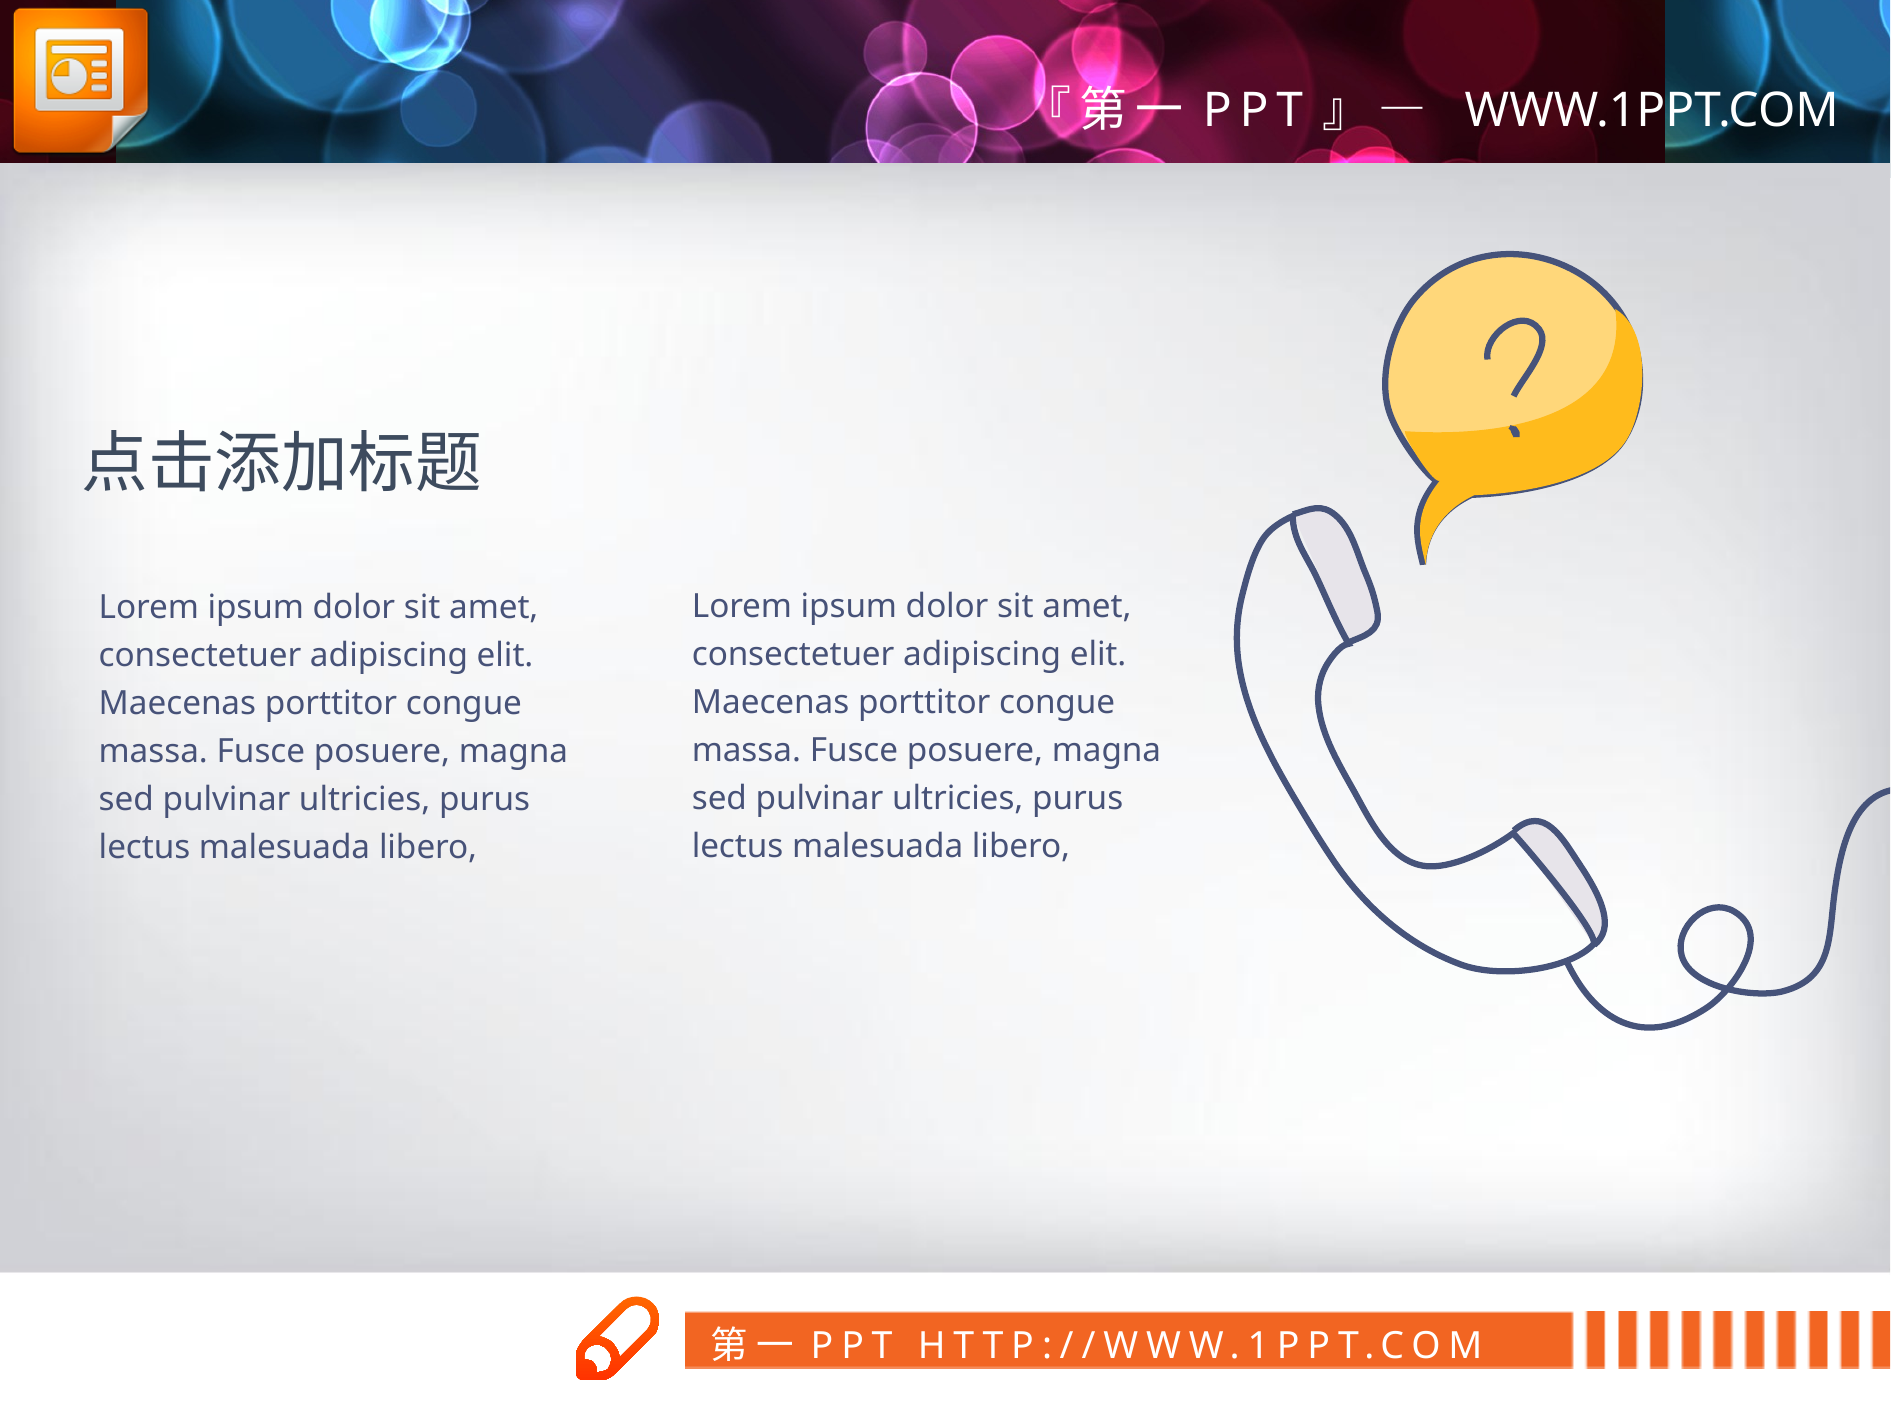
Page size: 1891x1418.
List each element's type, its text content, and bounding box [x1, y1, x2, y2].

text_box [1384, 253, 1643, 565]
text_box Lorem ipsum dolor sit amet, consectetuer adipiscing elit. Maecenas porttitor congue massa. Fusce posuere, magna sed pulvinar ultricies, purus lectus malesuada libero, [92, 571, 599, 872]
picture [0, 0, 1891, 1275]
text_box 点击添加标题 [66, 412, 497, 507]
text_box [1236, 507, 1891, 1028]
picture [685, 1311, 1891, 1369]
text_box Lorem ipsum dolor sit amet, consectetuer adipiscing elit. Maecenas porttitor congue massa. Fusce posuere, magna sed pulvinar ultricies, purus lectus malesuada libero, [685, 570, 1192, 871]
